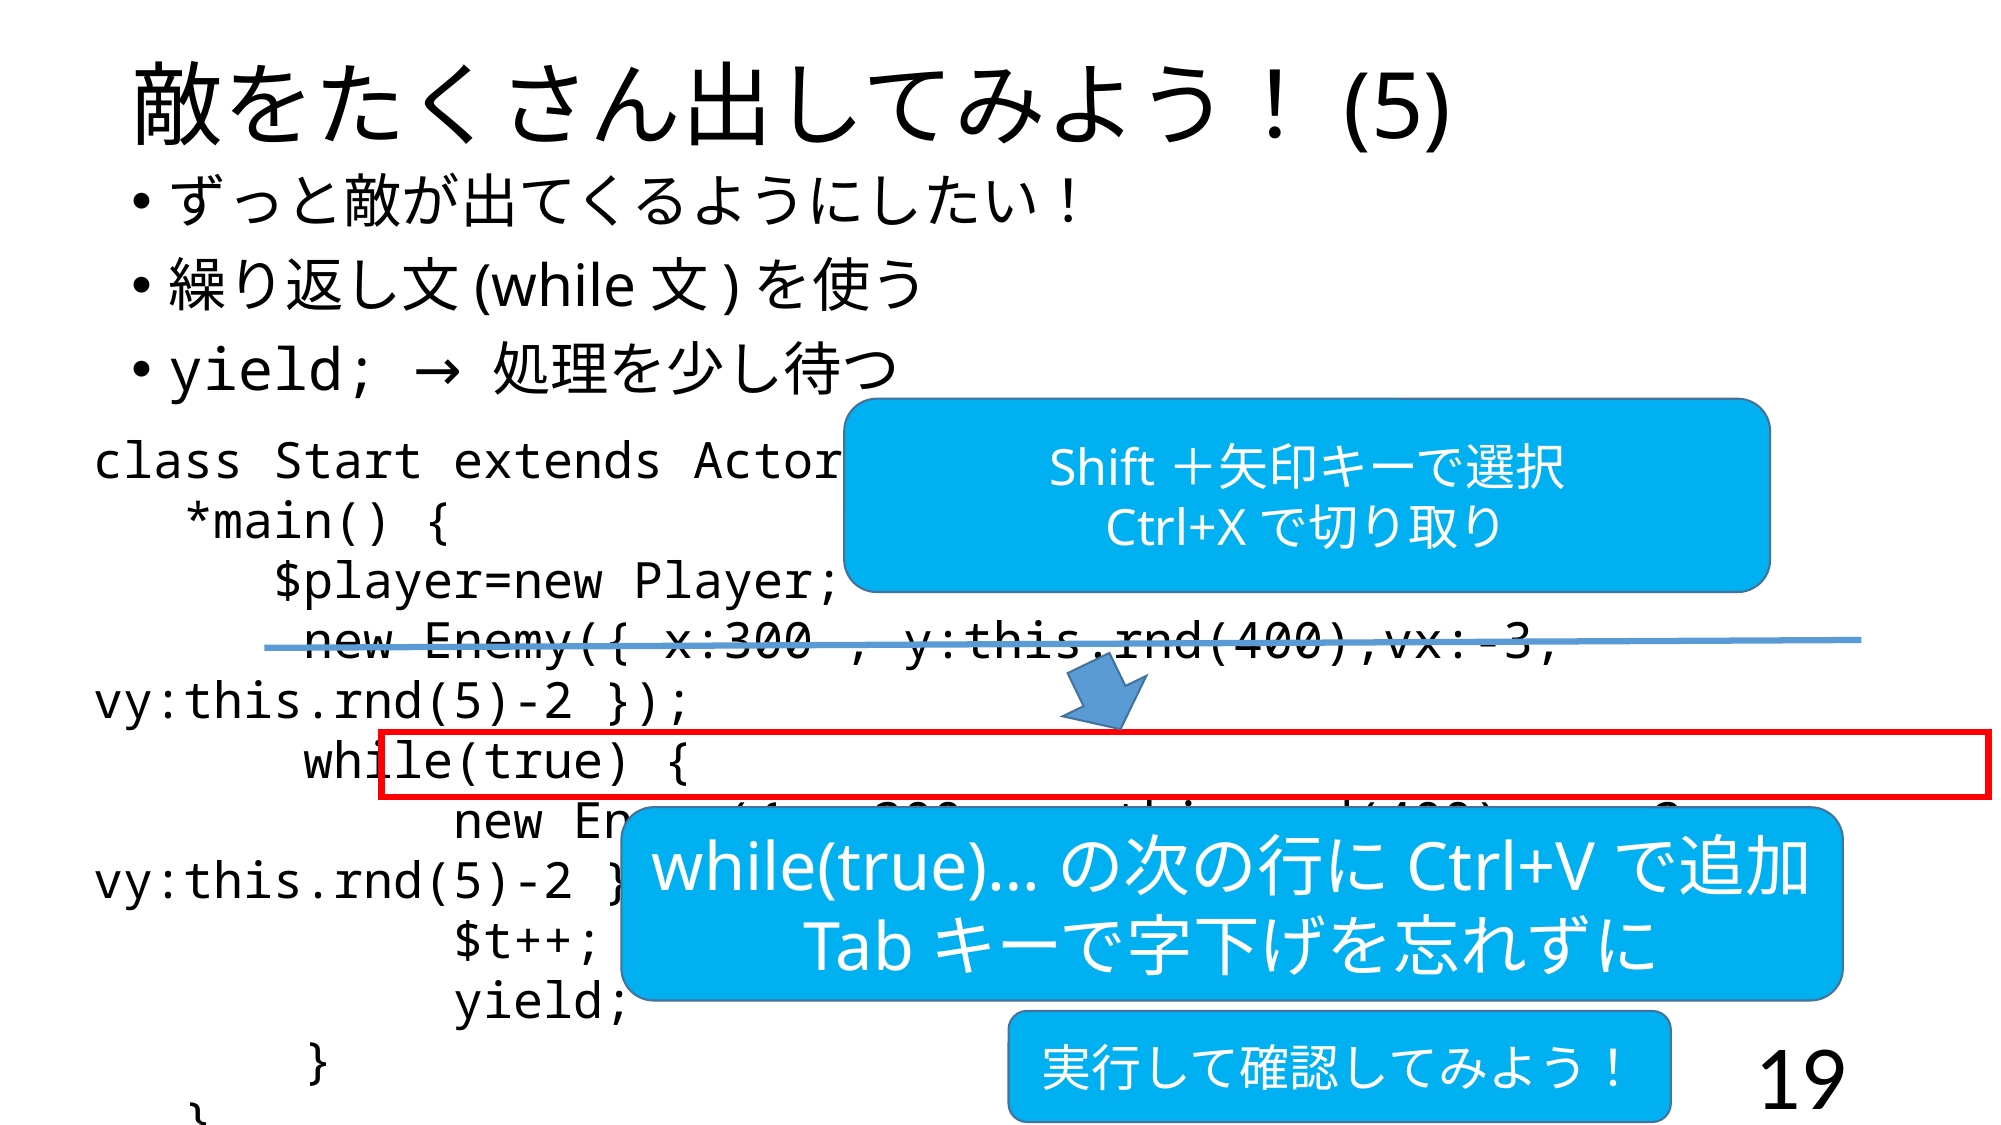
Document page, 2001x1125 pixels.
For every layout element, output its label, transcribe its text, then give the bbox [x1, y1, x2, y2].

text_box while(true)…の次の行にCtrl+Vで追加 Tabキーで字下げを忘れずに [620, 806, 1844, 1002]
title 敵をたくさん出してみよう！(5) [116, 0, 1842, 165]
slide_number 19 [1672, 1042, 1863, 1103]
text_box [1059, 651, 1149, 731]
text_box Shift＋矢印キーで選択 Ctrl+Xで切り取り [843, 397, 1772, 594]
list ずっと敵が出てくるようにしたい！ 繰り返し文(while文)を使う yield; → 処理を少し待つ [116, 165, 1842, 421]
text_box [380, 731, 1989, 798]
text_box class Start extends Actor { *main() { $player=new Player; new Enemy({ x:300 , y:this.rnd(400),vx:-3, vy:this.rnd(5)-2 }); while(true) { new Enemy({ x:300 , y:this.rnd(400),vx:-3, vy:this.rnd(5)-2 }); $t++; yield; } } } [78, 421, 2000, 1125]
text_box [264, 639, 1862, 648]
text_box 実行して確認してみよう！ [1007, 1009, 1672, 1124]
